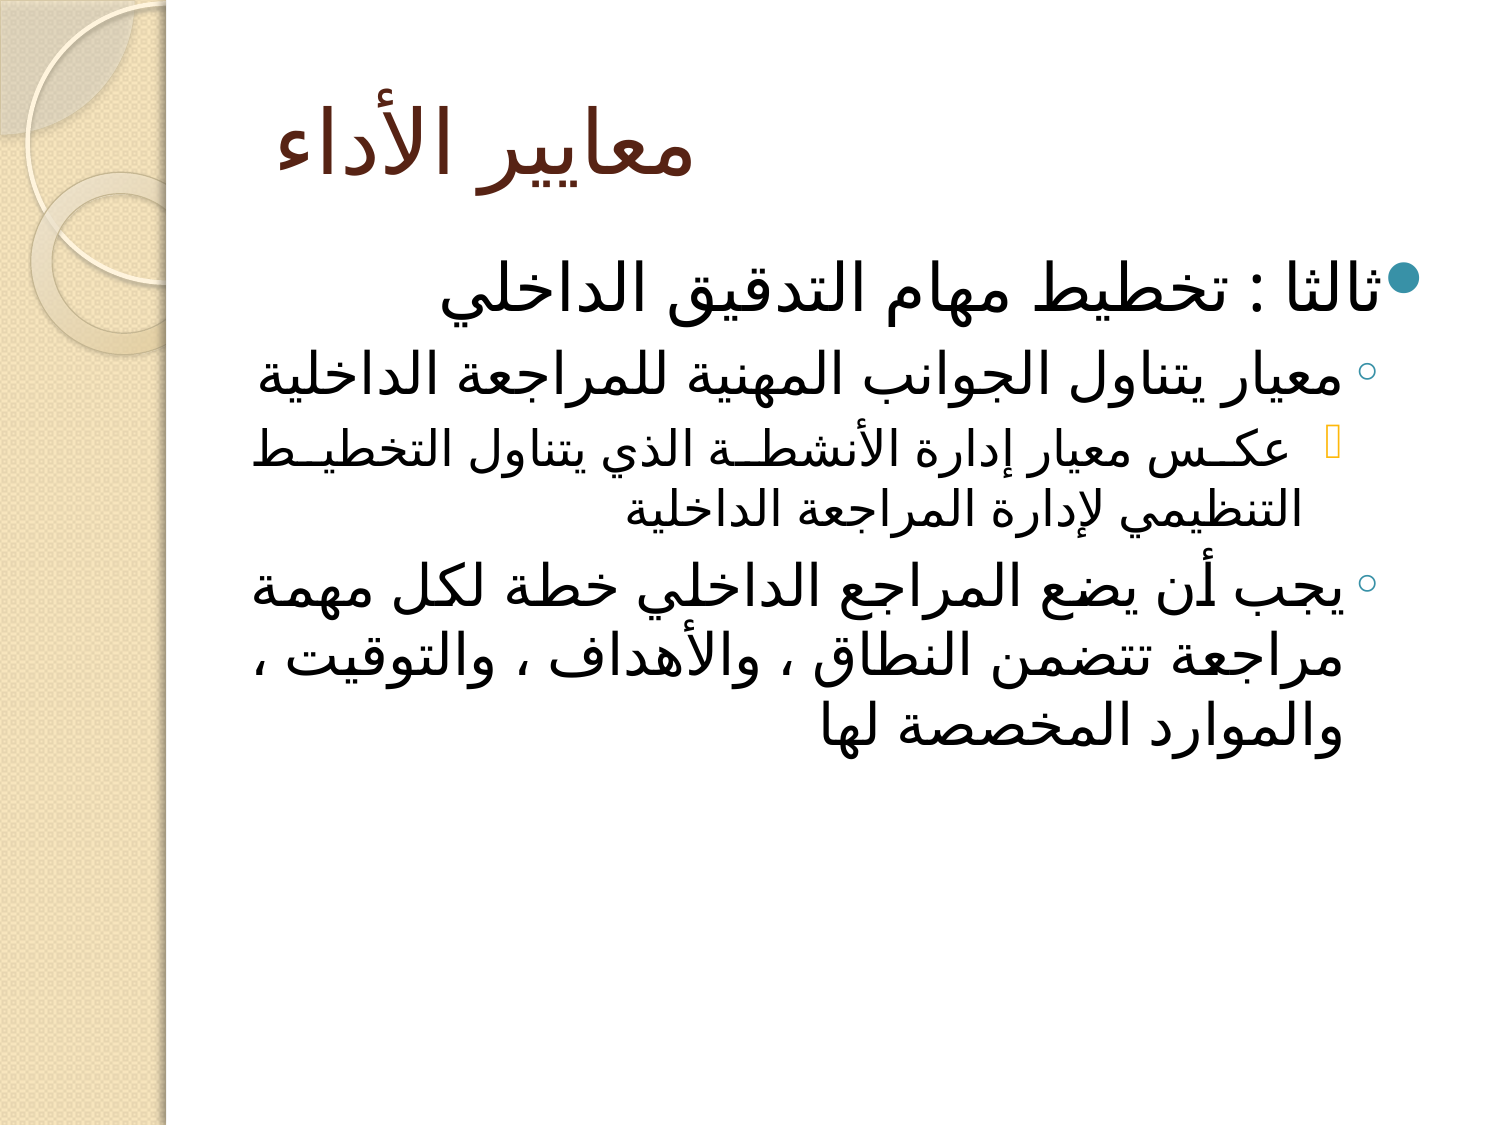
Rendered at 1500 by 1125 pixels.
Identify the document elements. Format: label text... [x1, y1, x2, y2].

title معايير الأداء [235, 45, 1466, 233]
list ثالثا : تخطيط مهام التدقيق الداخلي معيار يتناول الجوانب المهنية للمراجعة الداخلية عكس معيار إدارة الأنشطة الذي يتناول التخطيط التنظيمي لإدارة المراجعة الداخلية يجب أن يضع المراجع الداخلي خطة لكل مهمة مراجعة تتضمن النطاق ، والأهداف ، والتوقيت ، والموارد المخصصة لها [235, 237, 1466, 1025]
